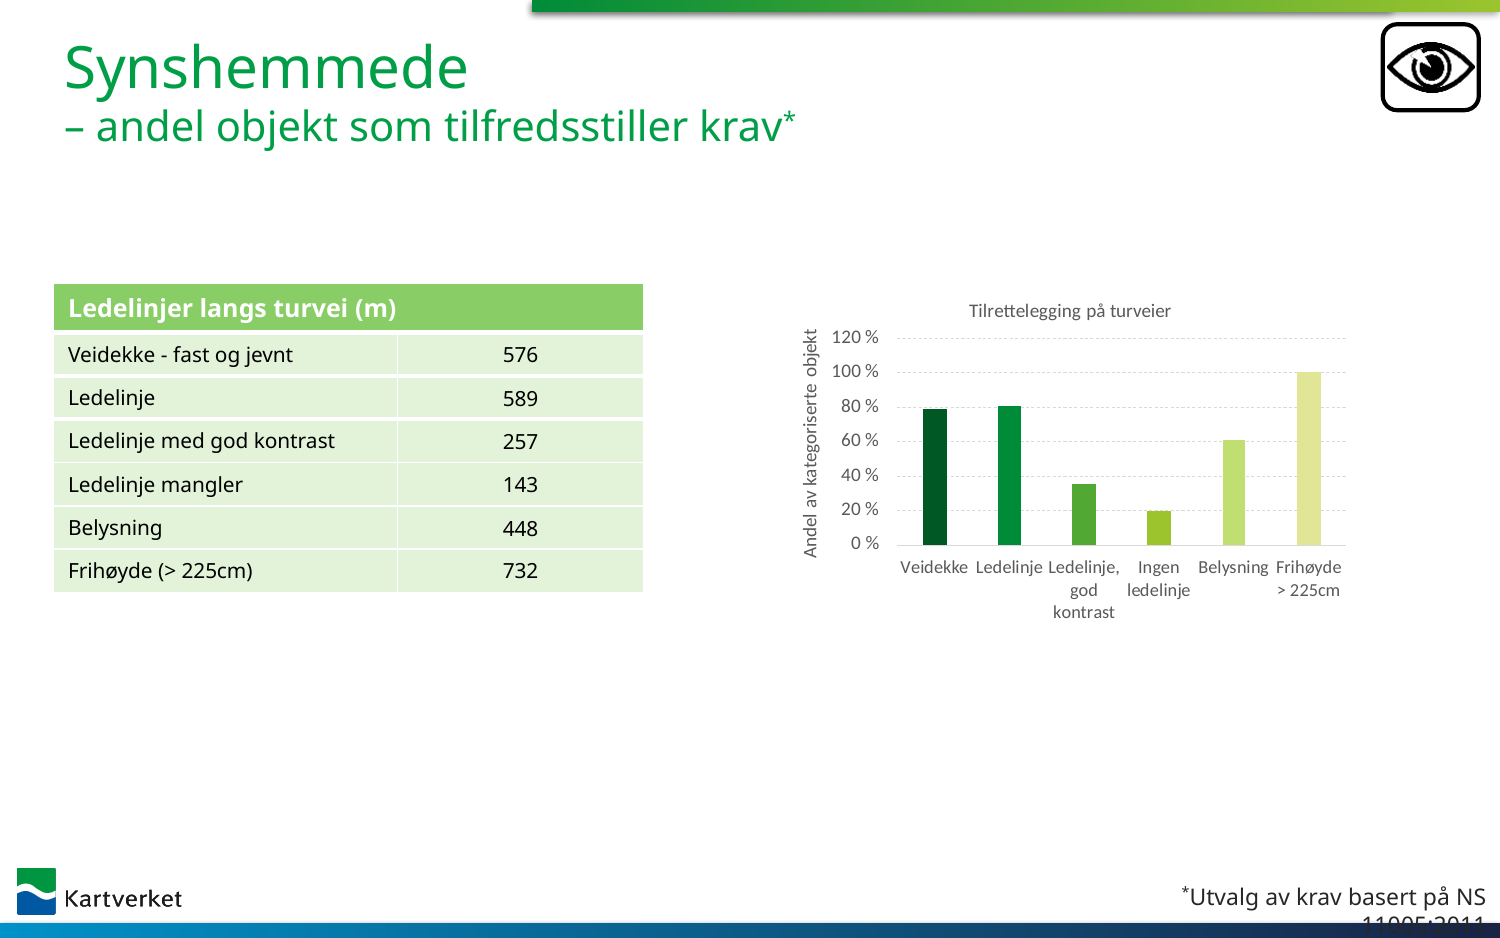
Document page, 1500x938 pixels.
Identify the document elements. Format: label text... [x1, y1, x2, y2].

table_cell 448 [398, 507, 643, 548]
table_cell Ledelinje [54, 378, 397, 417]
table_cell 732 [398, 550, 643, 592]
text_box *Utvalg av krav basert på NS 11005:2011 [1068, 873, 1500, 938]
table_cell 576 [398, 335, 643, 374]
table_cell 589 [398, 378, 643, 417]
table_cell Ledelinje med god kontrast [54, 421, 397, 462]
table_cell 143 [398, 463, 643, 505]
picture [791, 291, 1349, 630]
table_cell Belysning [54, 507, 397, 548]
text_box Synshemmede – andel objekt som tilfredsstiller krav* [49, 24, 1431, 158]
table_header Ledelinjer langs turvei (m) [54, 284, 643, 330]
table_cell Frihøyde (> 225cm) [54, 550, 397, 592]
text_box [1382, 24, 1480, 111]
table_cell 257 [398, 421, 643, 462]
table_cell Veidekke - fast og jevnt [54, 335, 397, 374]
table_cell Ledelinje mangler [54, 463, 397, 505]
